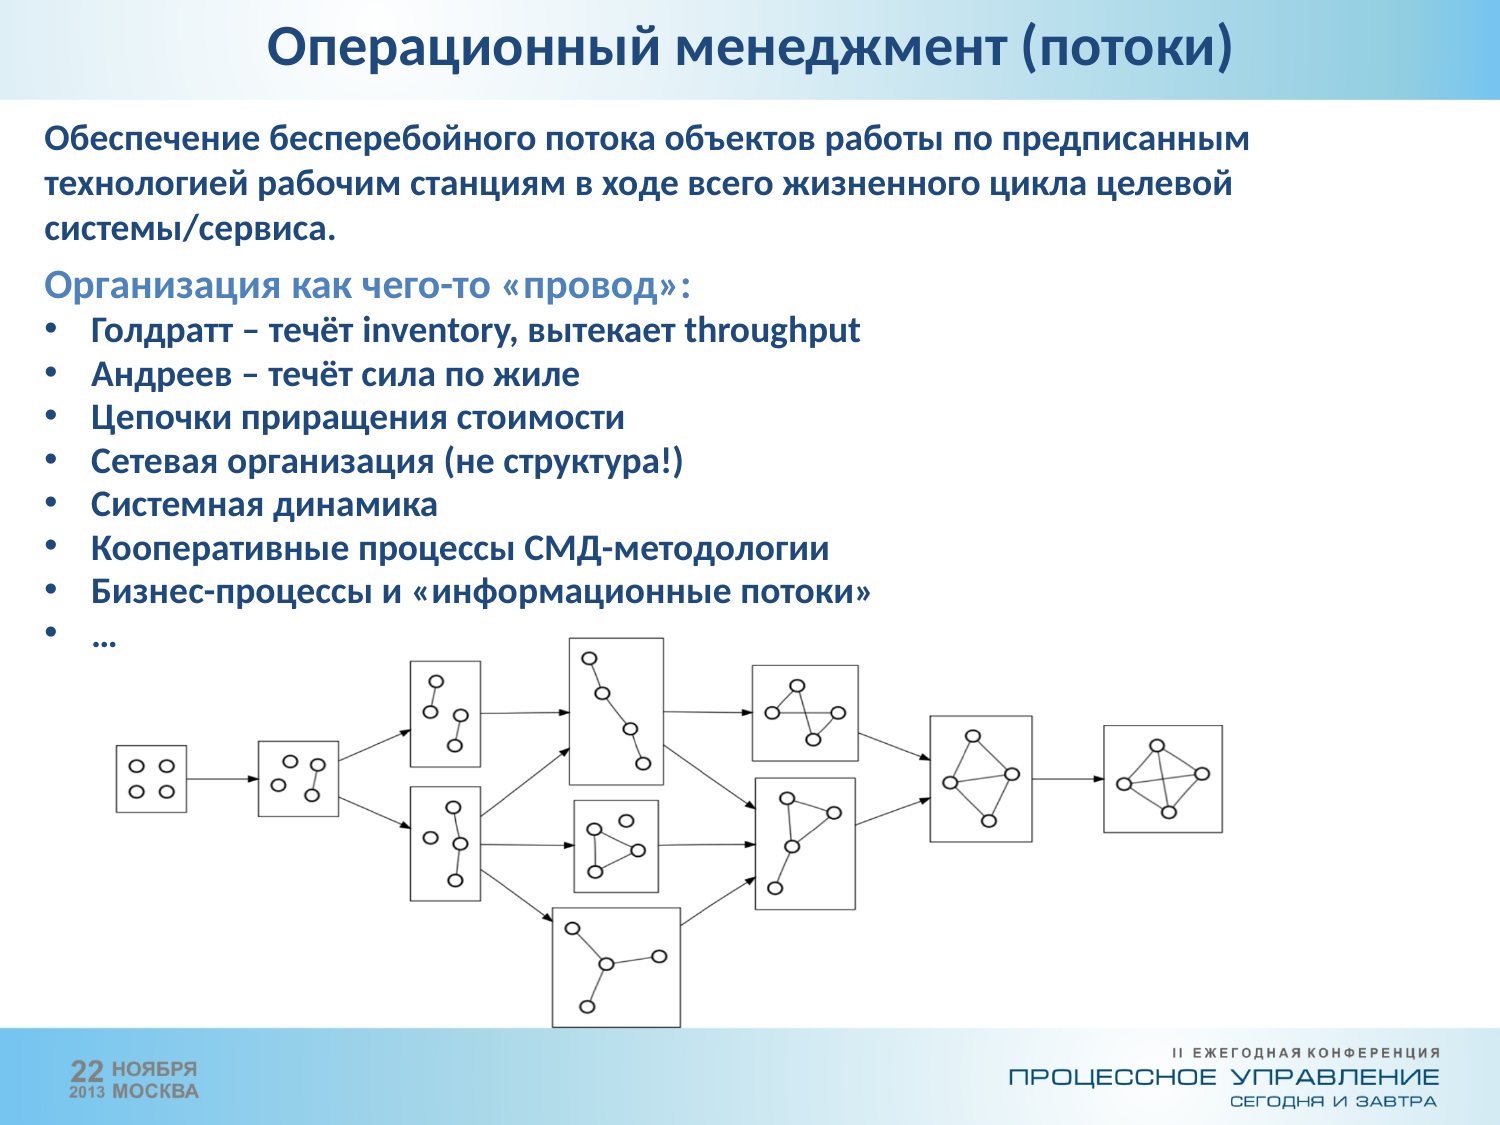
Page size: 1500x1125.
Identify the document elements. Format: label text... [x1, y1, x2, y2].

list Обеспечение бесперебойного потока объектов работы по предписанным технологией рабочим станциям в ходе всего жизненного цикла целевой системы/сервиса. Организация как чего-то «провод»: Голдратт – течёт inventory, вытекает throughput Андреев – течёт сила по жиле Цепочки приращения стоимости Сетевая организация (не структура!) Системная динамика Кооперативные процессы СМД-методологии Бизнес-процессы и «информационные потоки» … [29, 105, 1471, 1000]
list Операционный менеджмент (потоки) [30, 0, 1472, 100]
picture [0, 0, 1500, 1125]
